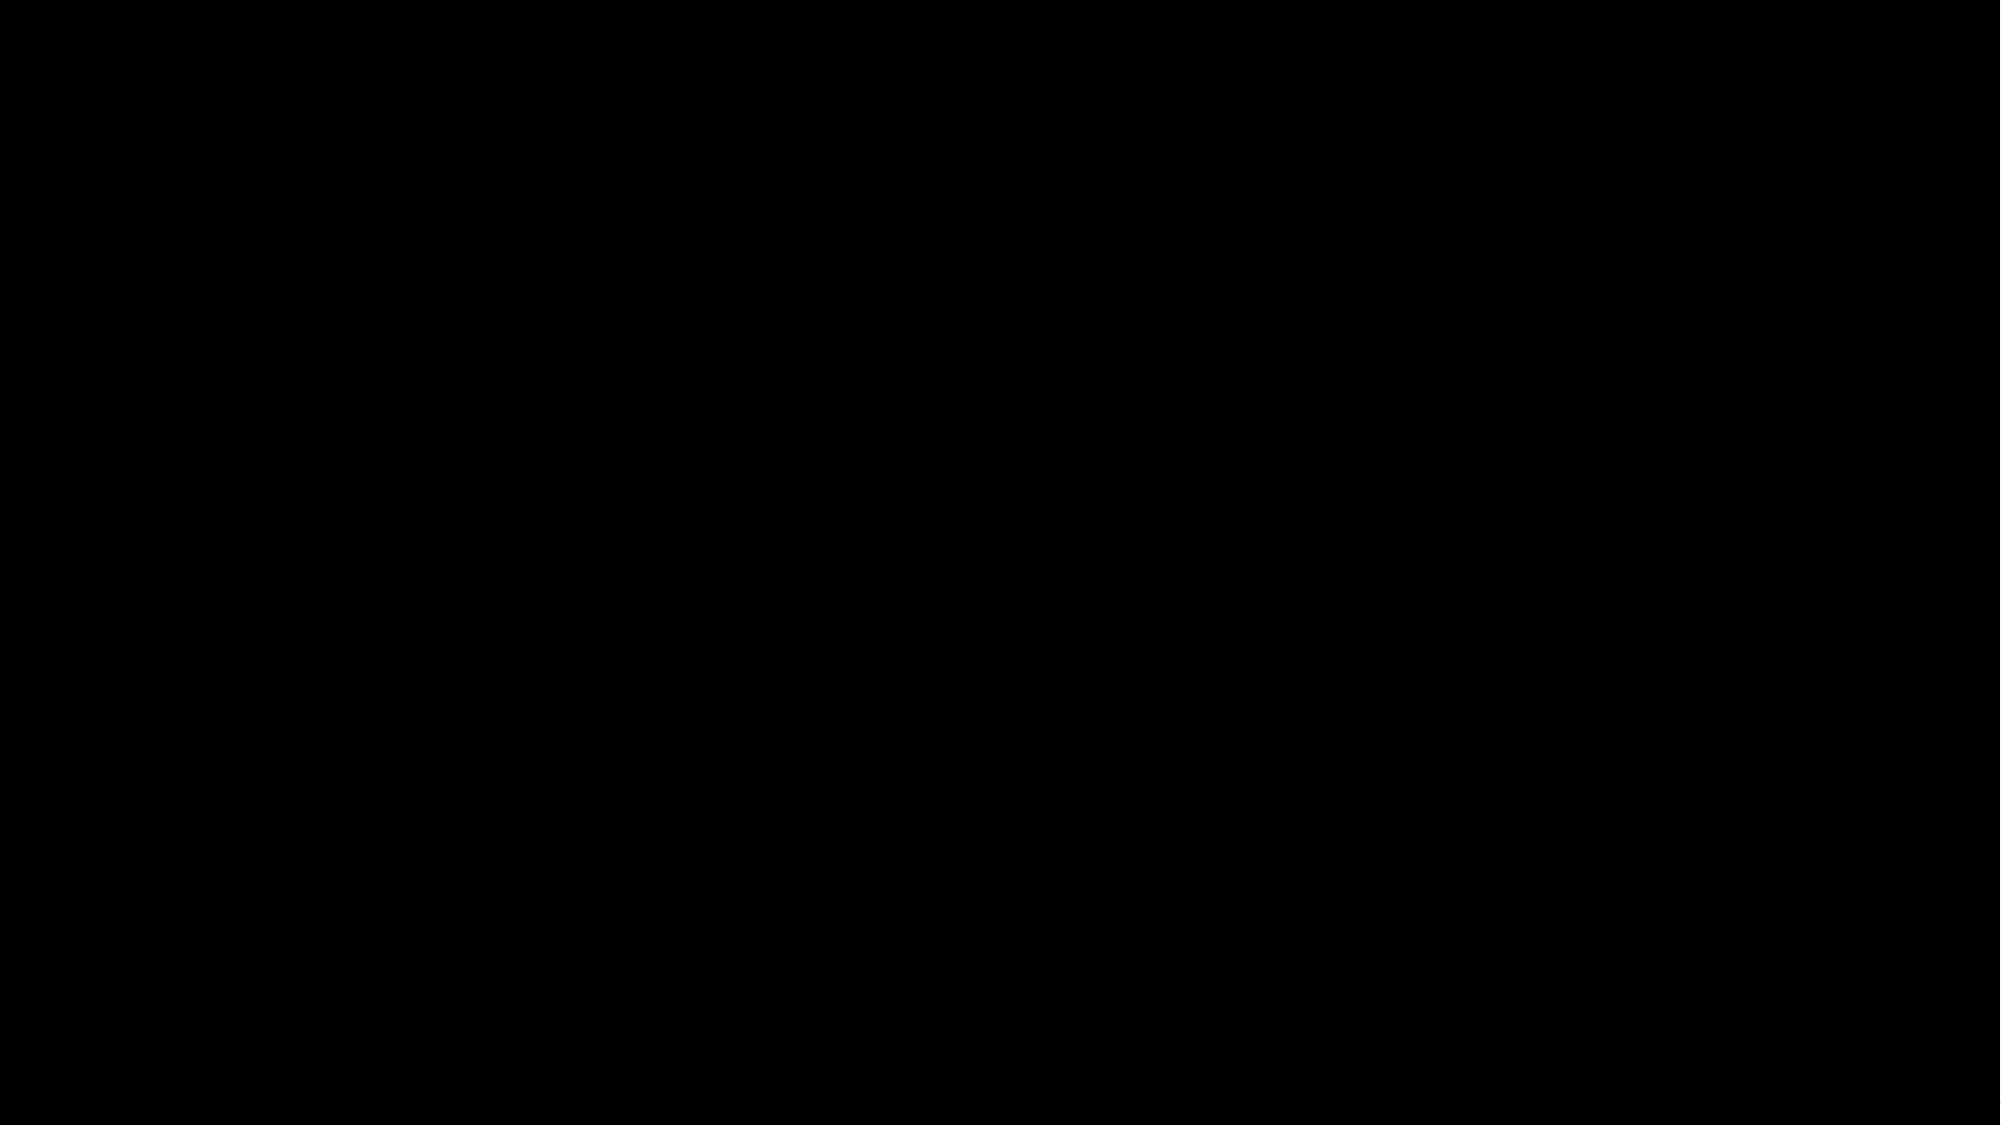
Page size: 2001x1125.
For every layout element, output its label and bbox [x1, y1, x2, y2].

text_box [0, 0, 2000, 1125]
